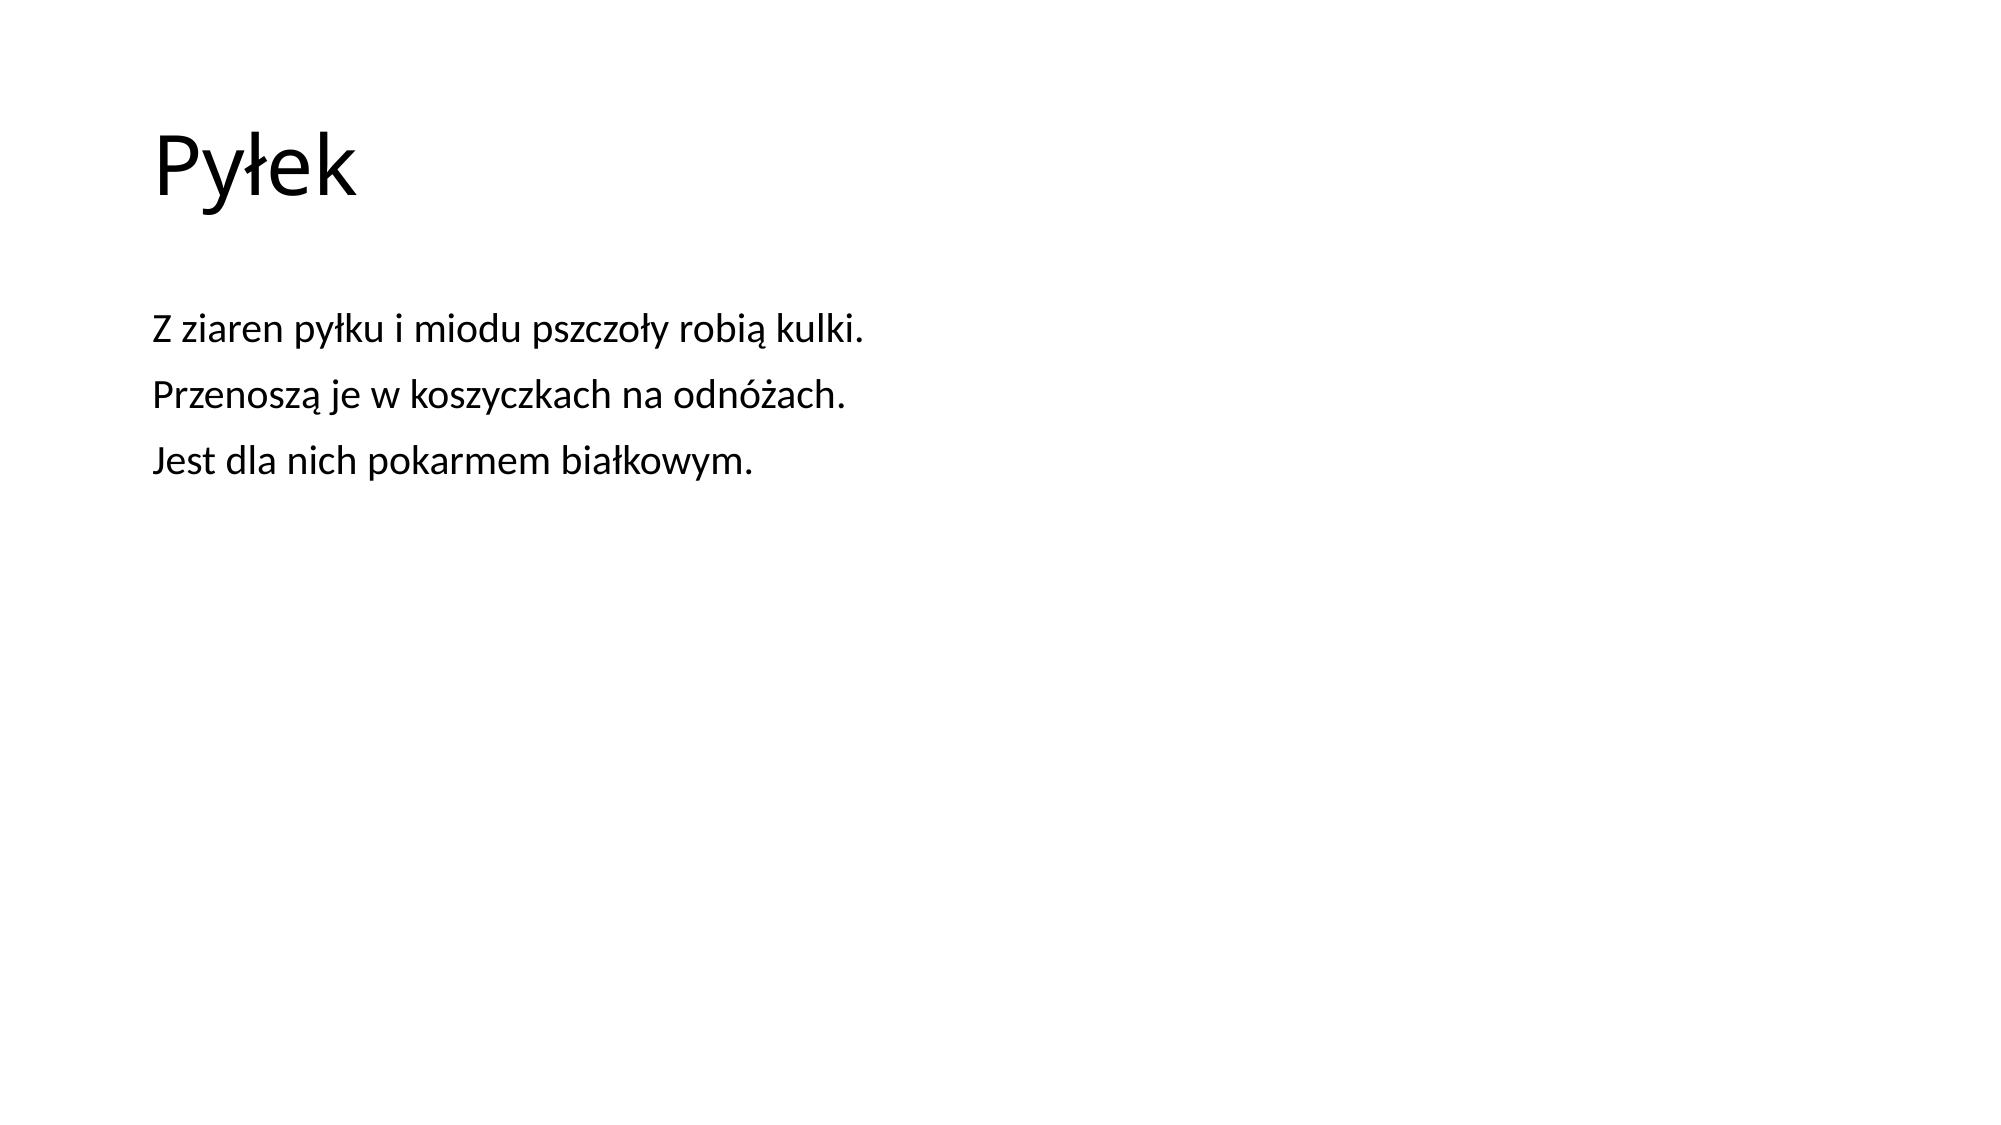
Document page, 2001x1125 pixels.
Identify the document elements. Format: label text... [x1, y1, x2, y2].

list Z ziaren pyłku i miodu pszczoły robią kulki. Przenoszą je w koszyczkach na odnóżach. Jest dla nich pokarmem białkowym. [137, 299, 1863, 1014]
title Pyłek [137, 59, 1863, 278]
